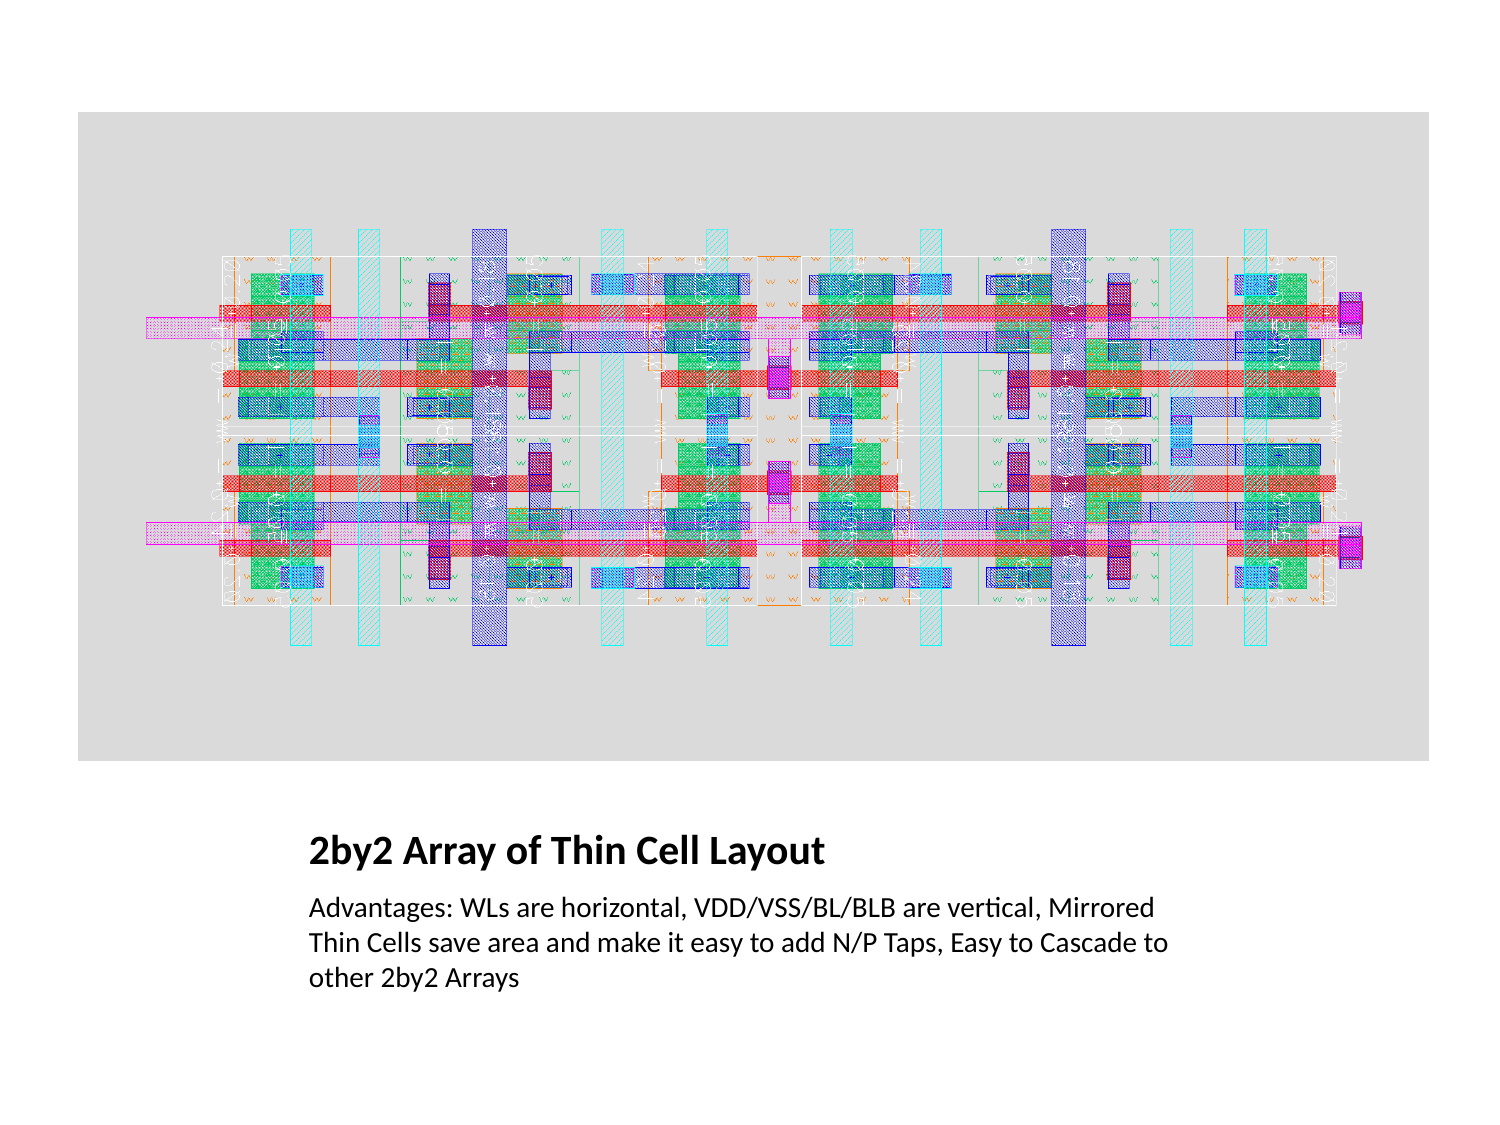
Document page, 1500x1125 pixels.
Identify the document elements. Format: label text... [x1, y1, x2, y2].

title 2by2 Array of Thin Cell Layout [294, 787, 1194, 880]
picture [78, 112, 1429, 761]
list Advantages: WLs are horizontal, VDD/VSS/BL/BLB are vertical, Mirrored Thin Cells save area and make it easy to add N/P Taps, Easy to Cascade to other 2by2 Arrays [294, 880, 1194, 1013]
